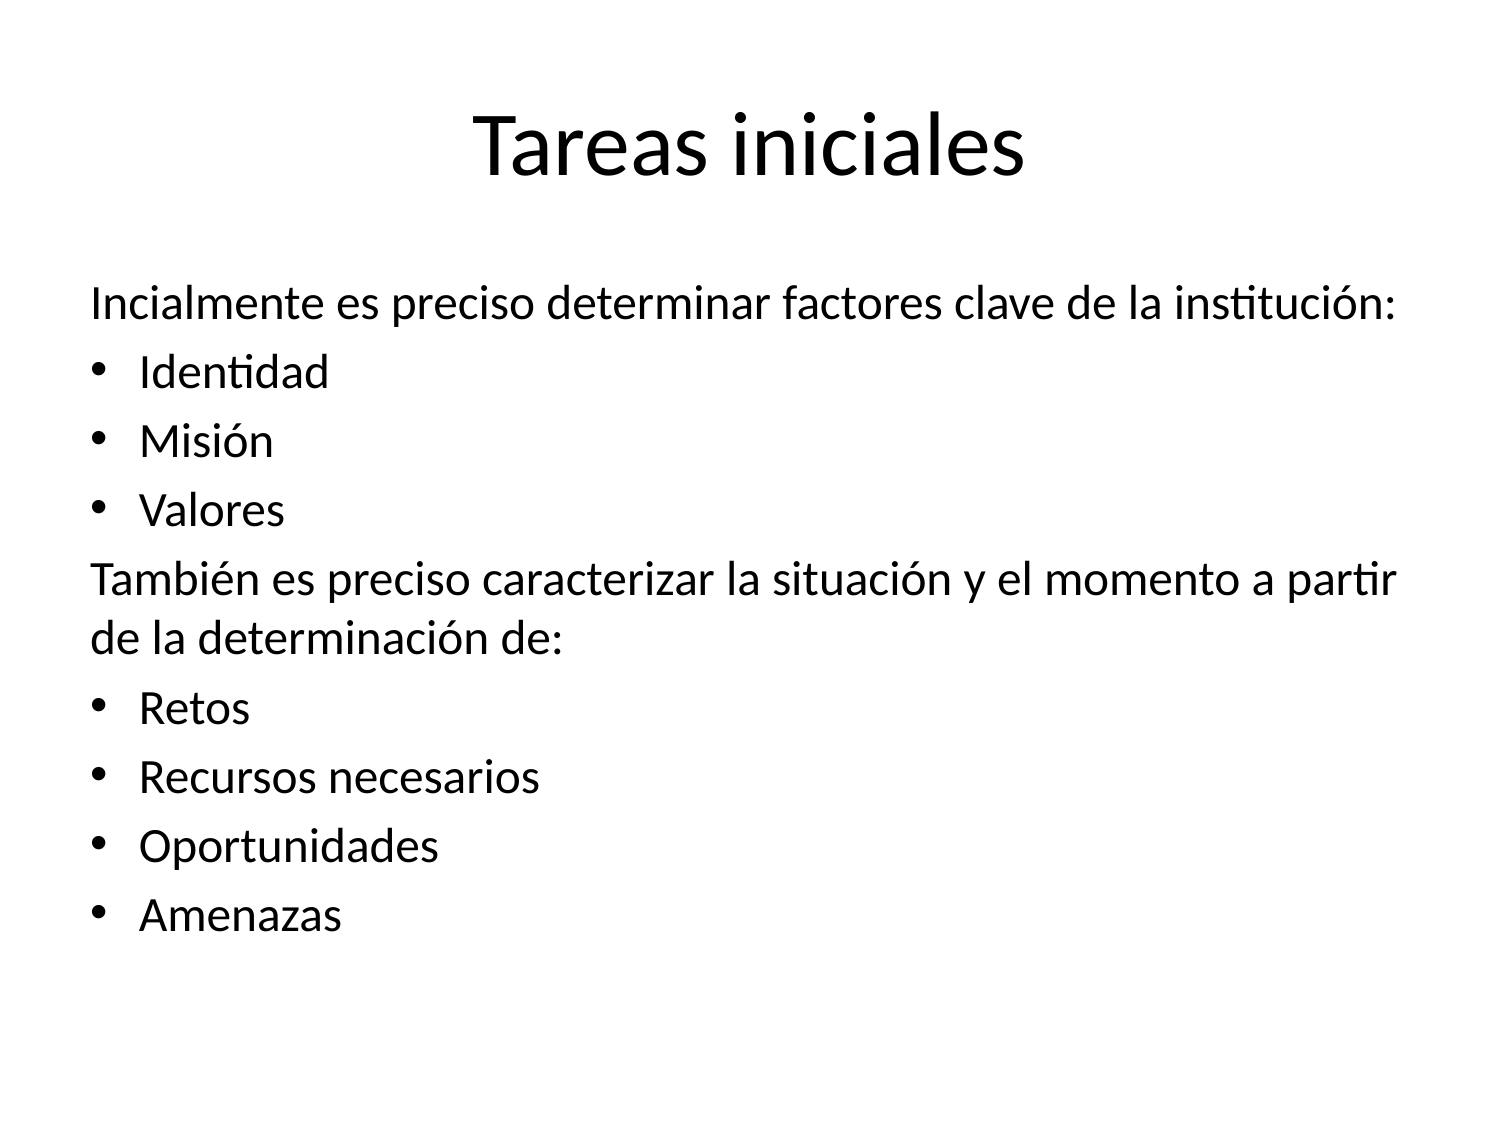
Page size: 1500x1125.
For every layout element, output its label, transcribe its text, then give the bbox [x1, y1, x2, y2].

list Incialmente es preciso determinar factores clave de la institución: Identidad Misión Valores También es preciso caracterizar la situación y el momento a partir de la determinación de: Retos Recursos necesarios Oportunidades Amenazas [75, 262, 1425, 1005]
title Tareas iniciales [75, 45, 1425, 233]
